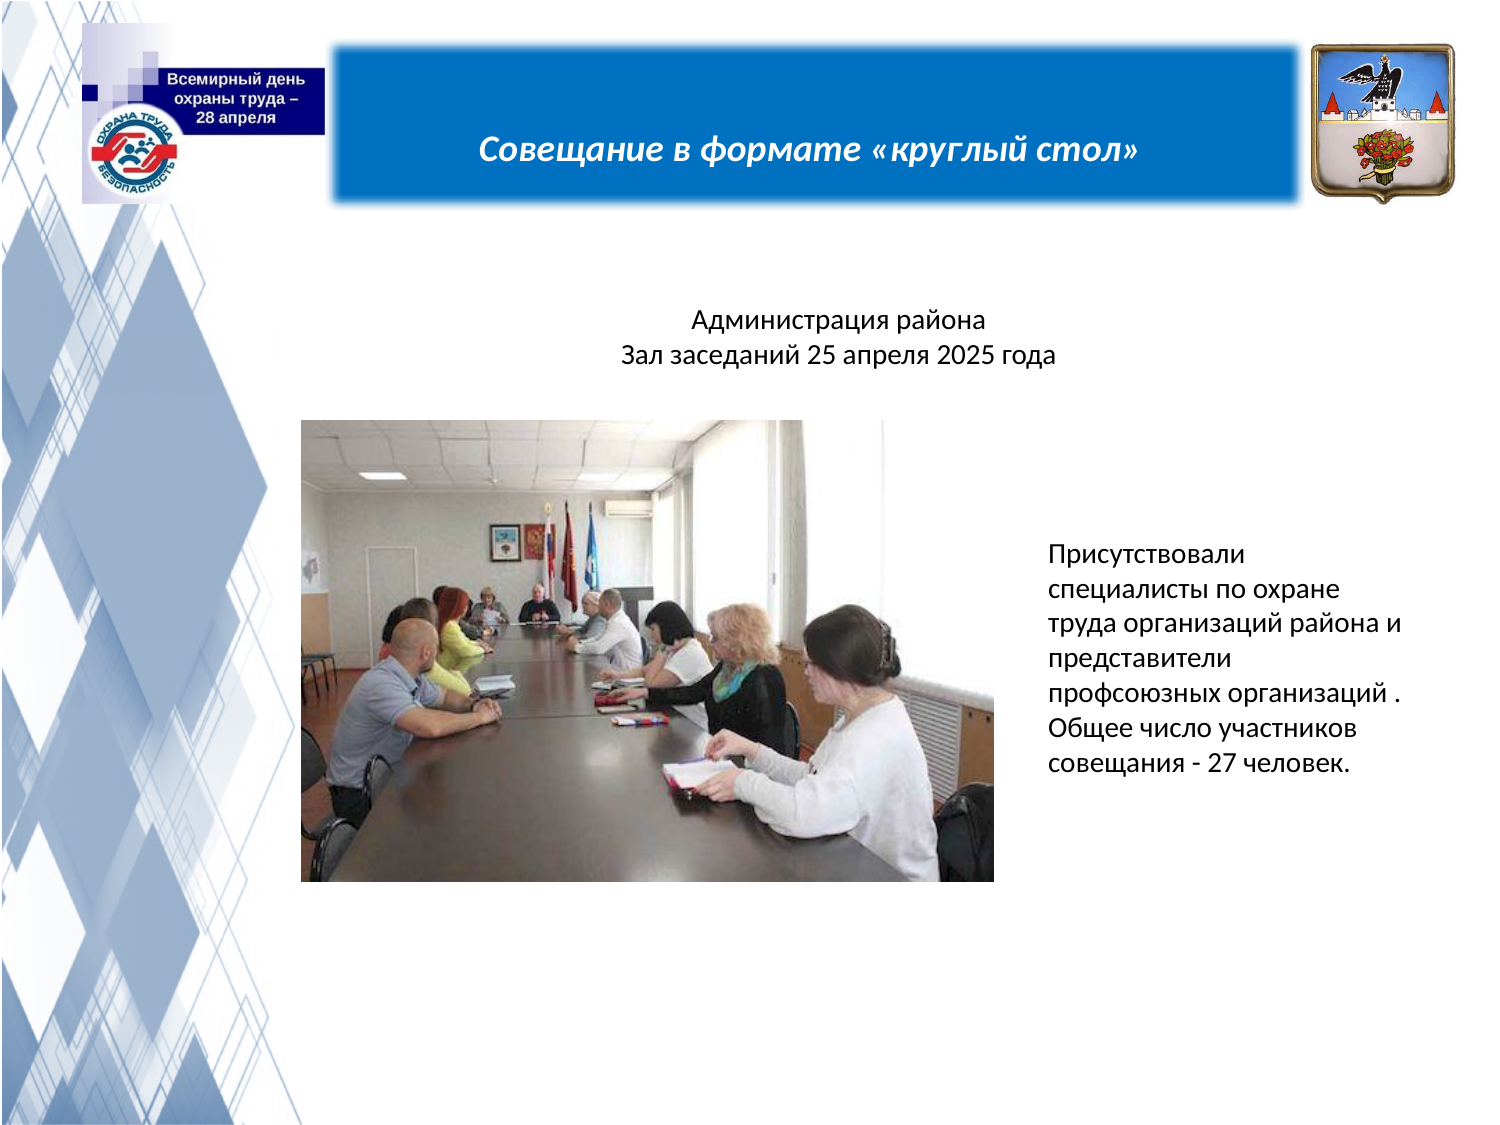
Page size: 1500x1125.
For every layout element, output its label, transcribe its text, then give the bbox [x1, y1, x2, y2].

picture [0, 412, 994, 882]
text_box Совещание в формате «круглый стол» [339, 52, 1292, 198]
text_box Присутствовали специалисты по охране труда организаций района и представители профсоюзных организаций . Общее число участников совещания - 27 человек. [1033, 491, 1421, 786]
text_box Администрация района Зал заседаний 25 апреля 2025 года [336, 257, 1348, 378]
picture [1304, 30, 1466, 212]
picture [81, 23, 325, 205]
